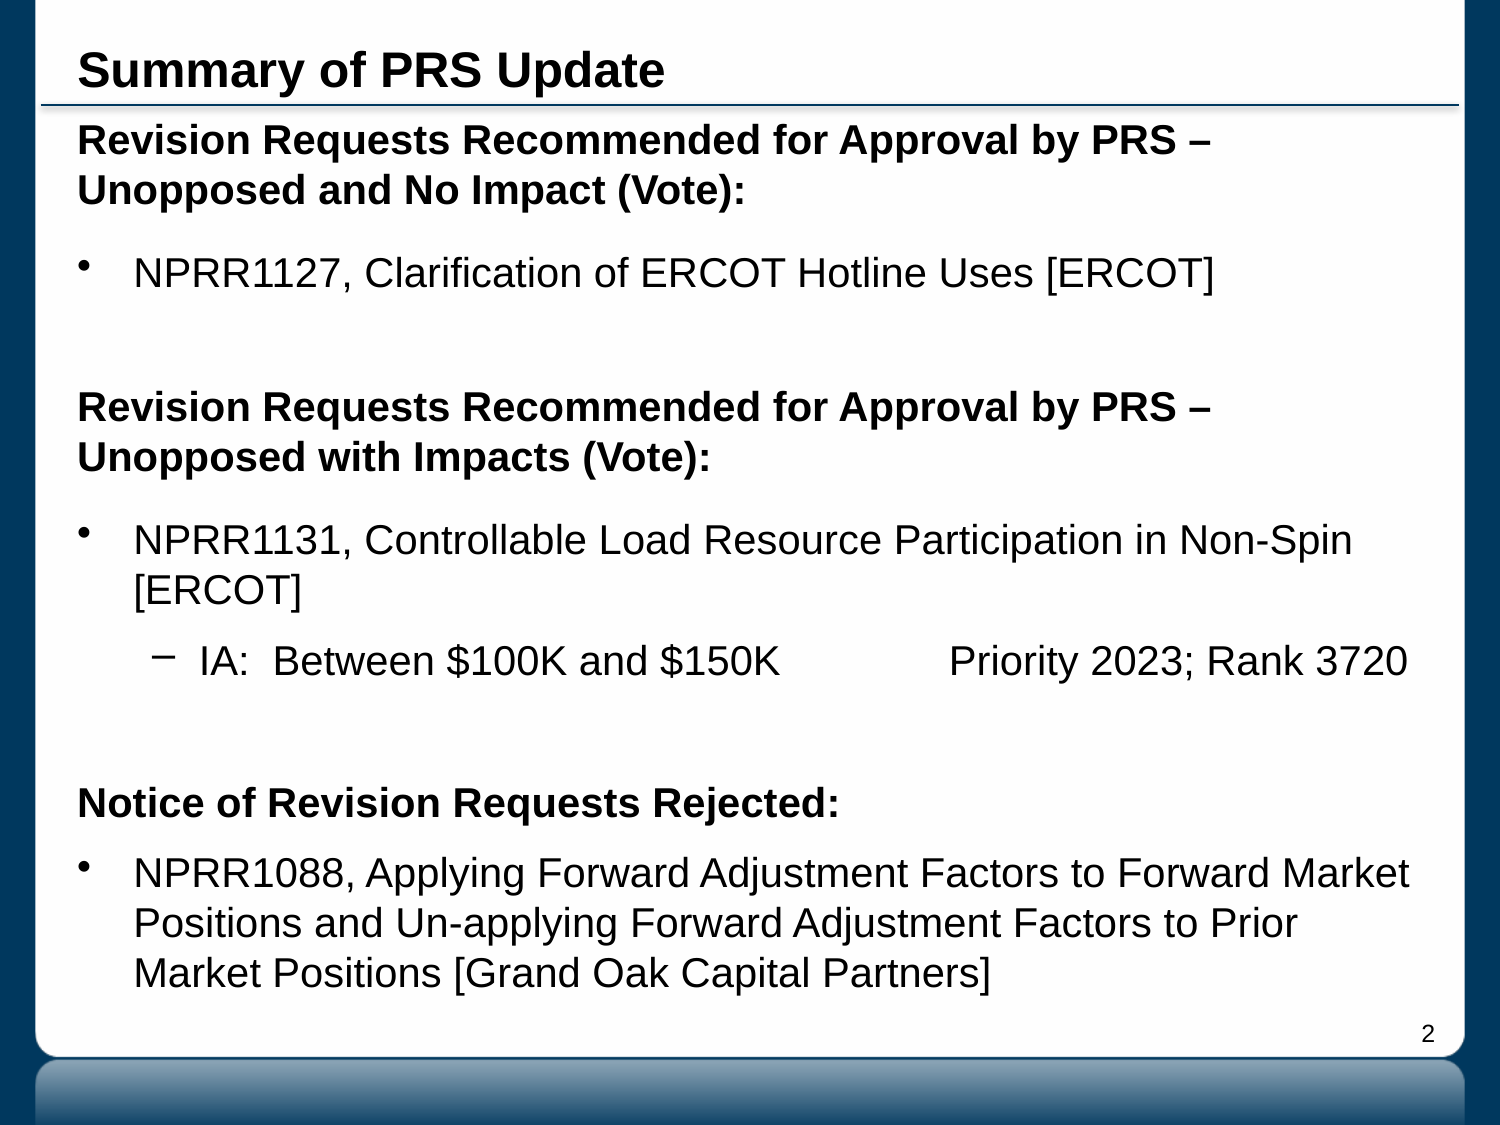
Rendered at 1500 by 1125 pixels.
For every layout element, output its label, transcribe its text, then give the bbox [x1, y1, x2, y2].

text_box Revision Requests Recommended for Approval by PRS – Unopposed and No Impact (Vote): NPRR1127, Clarification of ERCOT Hotline Uses [ERCOT] Revision Requests Recommended for Approval by PRS – Unopposed with Impacts (Vote): NPRR1131, Controllable Load Resource Participation in Non-Spin [ERCOT] IA: Between $100K and $150K Priority 2023; Rank 3720 Notice of Revision Requests Rejected: NPRR1088, Applying Forward Adjustment Factors to Forward Market Positions and Un-applying Forward Adjustment Factors to Prior Market Positions [Grand Oak Capital Partners] [62, 106, 1450, 1049]
title Summary of PRS Update [62, 29, 1450, 106]
picture [35, 0, 1465, 1125]
